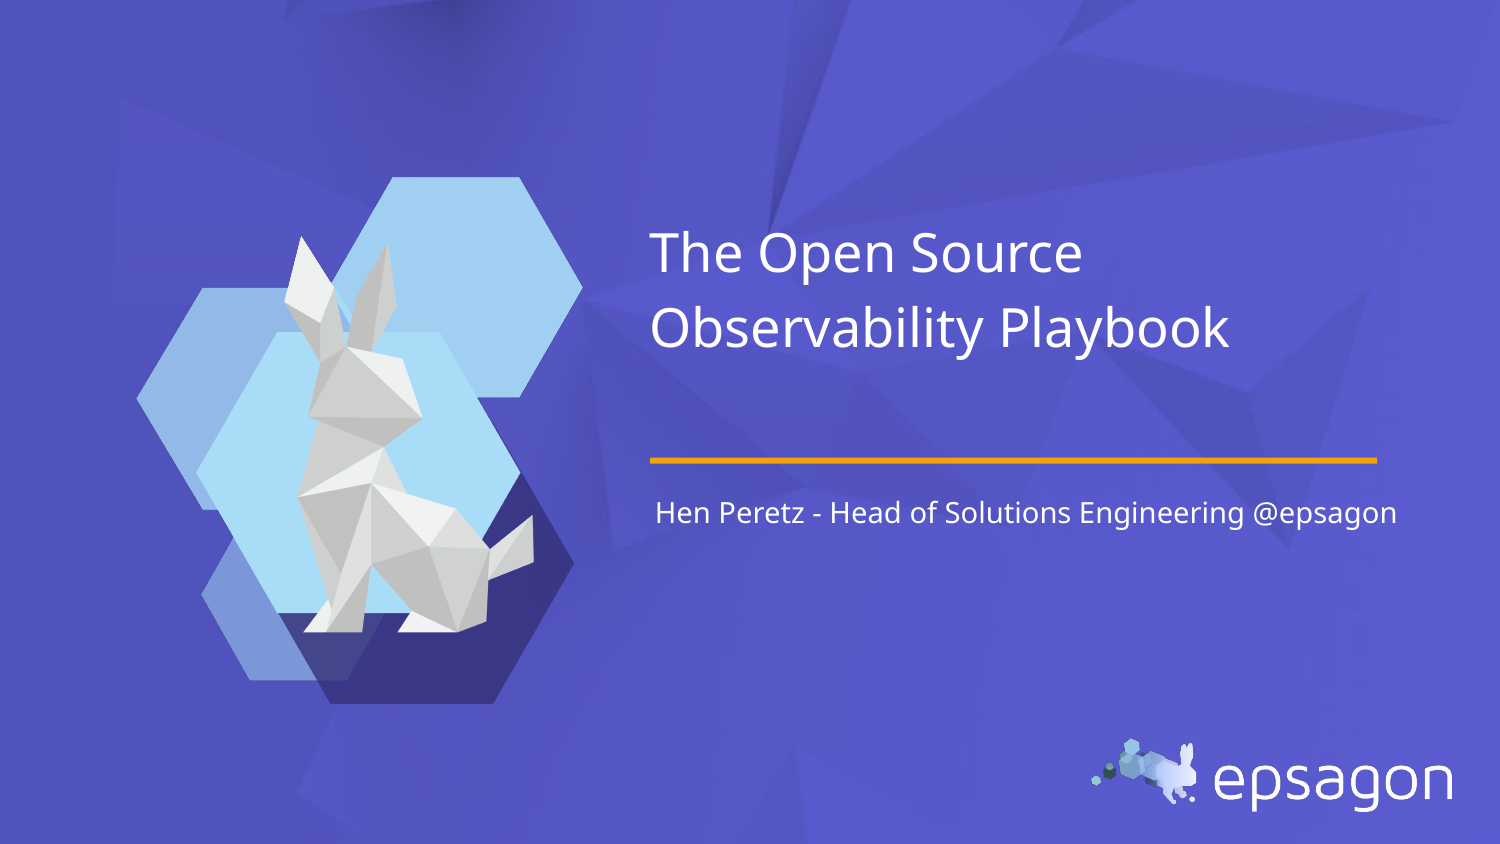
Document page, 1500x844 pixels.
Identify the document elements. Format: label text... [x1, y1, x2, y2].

picture [0, 0, 1500, 844]
list Hen Peretz - Head of Solutions Engineering @epsagon [639, 487, 1500, 533]
title The Open Source Observability Playbook [620, 297, 1445, 416]
